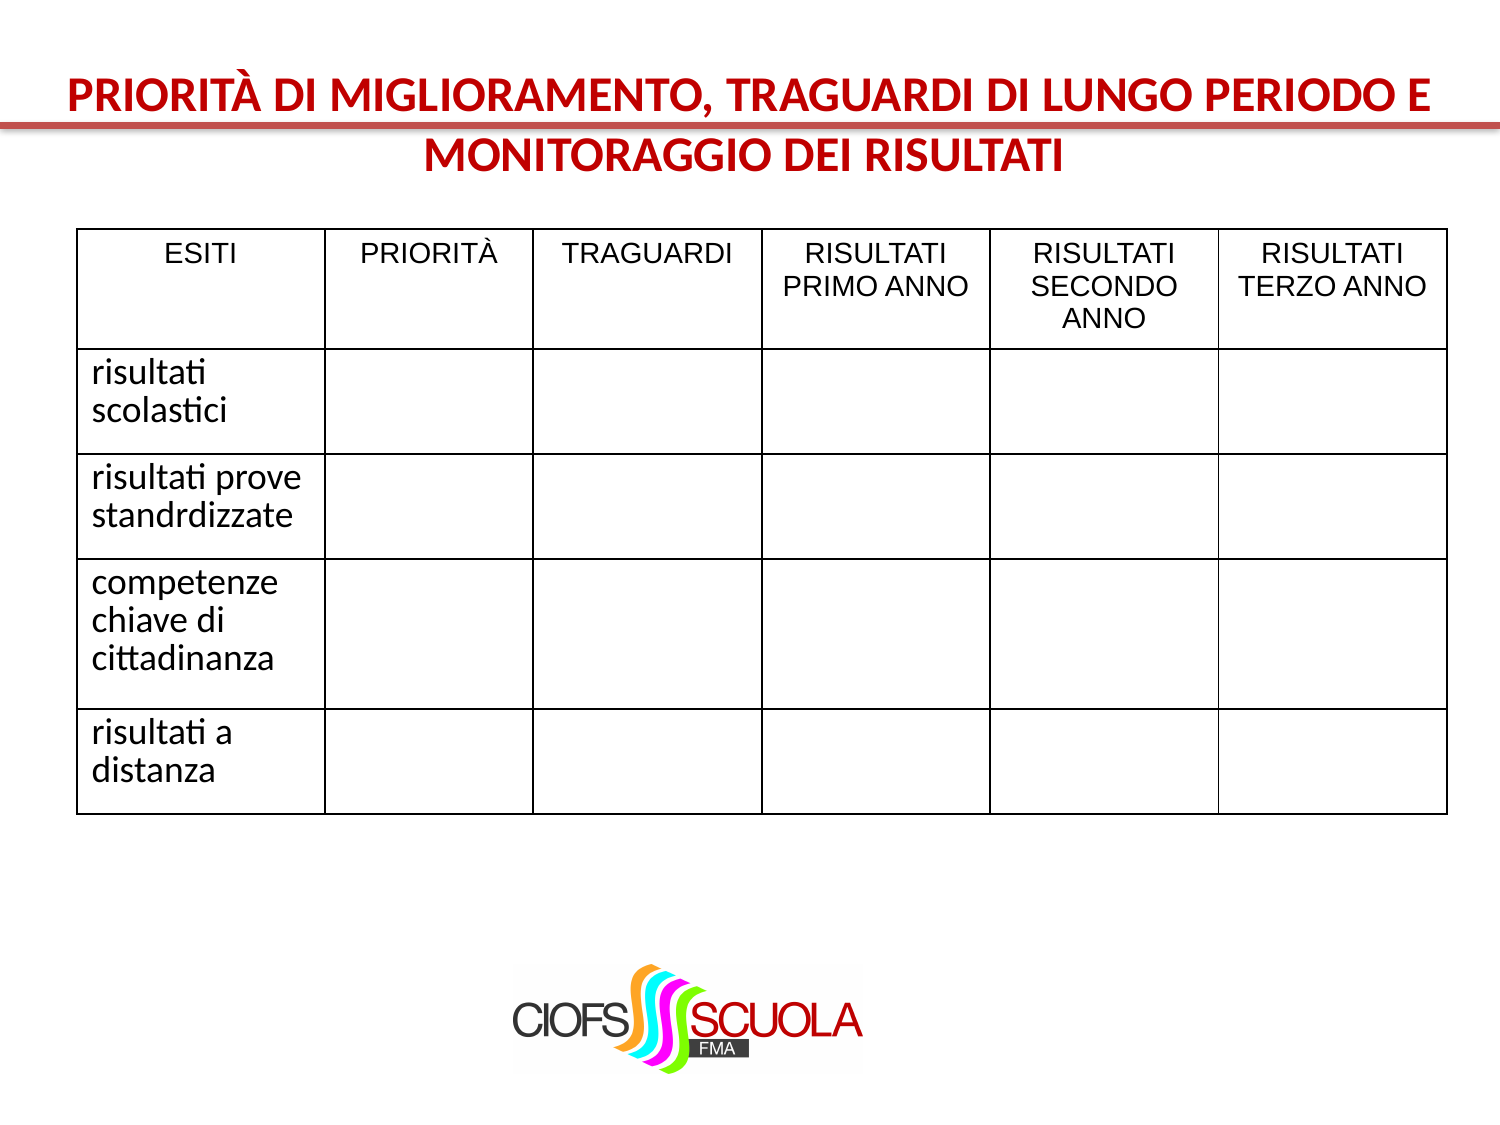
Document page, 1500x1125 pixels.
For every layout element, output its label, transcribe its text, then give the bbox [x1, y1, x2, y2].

table_cell [991, 350, 1218, 453]
table_cell [326, 350, 532, 453]
table_header PRIORITÀ [326, 230, 532, 348]
table_cell [763, 455, 989, 558]
table_cell risultati prove standrdizzate [78, 455, 324, 558]
table_cell [1219, 560, 1446, 708]
table_cell [326, 455, 532, 558]
table_cell [326, 710, 532, 813]
table_header ESITI [78, 230, 324, 348]
table_header RISULTATI PRIMO ANNO [763, 230, 989, 348]
table_cell competenze chiave di cittadinanza [78, 560, 324, 708]
text_box PRIORITÀ DI MIGLIORAMENTO, TRAGUARDI DI LUNGO PERIODO E MONITORAGGIO DEI RISULTATI [29, 54, 1471, 124]
table_cell [991, 455, 1218, 558]
table_cell [1219, 455, 1446, 558]
table_cell [763, 350, 989, 453]
picture [513, 963, 863, 1074]
table_cell [763, 560, 989, 708]
table_cell [1219, 710, 1446, 813]
table_cell risultati a distanza [78, 710, 324, 813]
table_cell [1219, 350, 1446, 453]
text_box PRIORITÀ DI MIGLIORAMENTO, TRAGUARDI DI LUNGO PERIODO E MONITORAGGIO DEI RISULTATI [29, 134, 1471, 190]
table_header RISULTATI SECONDO ANNO [991, 230, 1218, 348]
table_cell [534, 710, 761, 813]
table_cell [763, 710, 989, 813]
table_cell [534, 455, 761, 558]
table_header TRAGUARDI [534, 230, 761, 348]
table_cell [534, 560, 761, 708]
table_cell [326, 560, 532, 708]
table_cell [534, 350, 761, 453]
table_header RISULTATI TERZO ANNO [1219, 230, 1446, 348]
table_cell risultati scolastici [78, 350, 324, 453]
table_cell [991, 710, 1218, 813]
table_cell [991, 560, 1218, 708]
